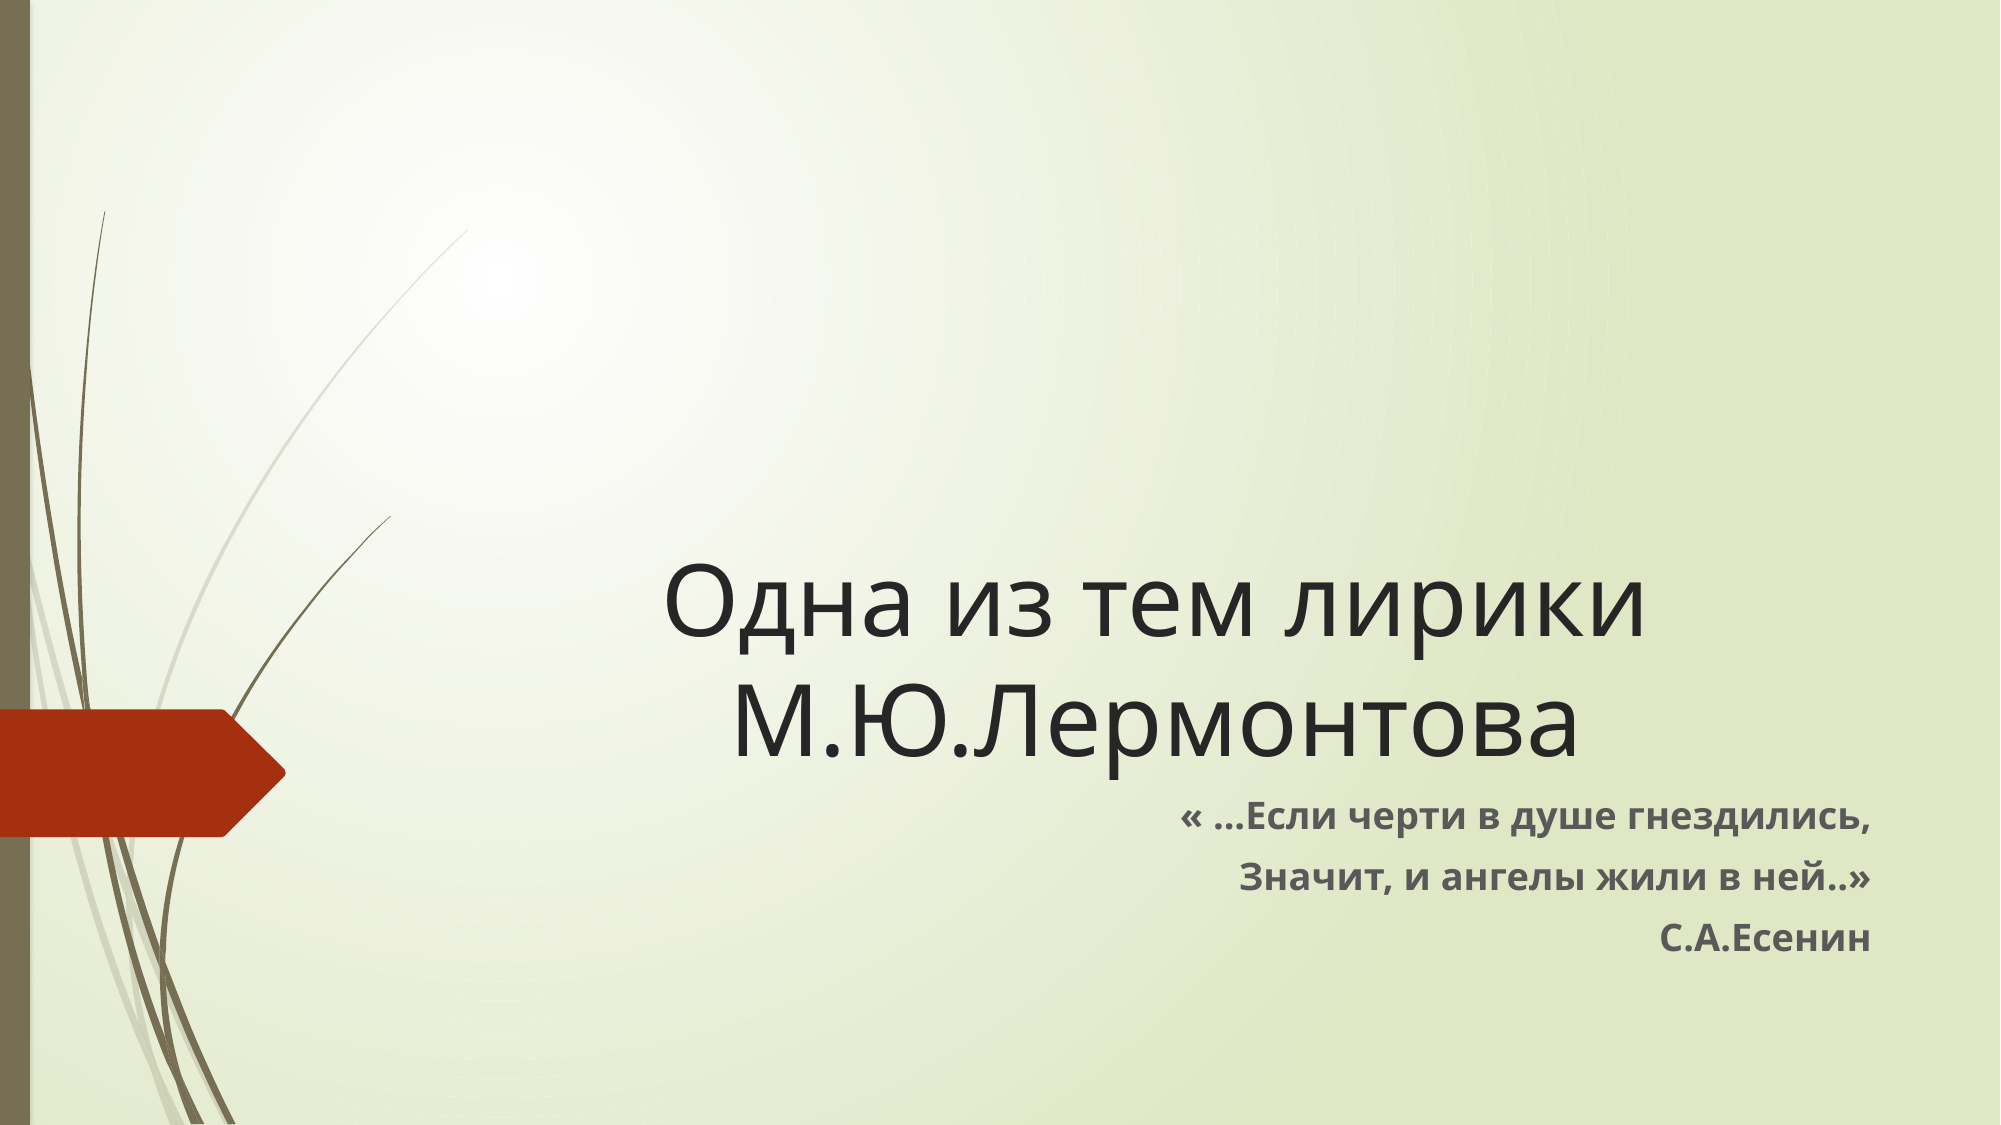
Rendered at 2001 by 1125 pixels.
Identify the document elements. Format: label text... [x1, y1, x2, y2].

title Одна из тем лирики М.Ю.Лермонтова [424, 412, 1888, 783]
subtitle « ...Если черти в душе гнездились, Значит, и ангелы жили в ней..» С.А.Есенин [424, 783, 1888, 969]
